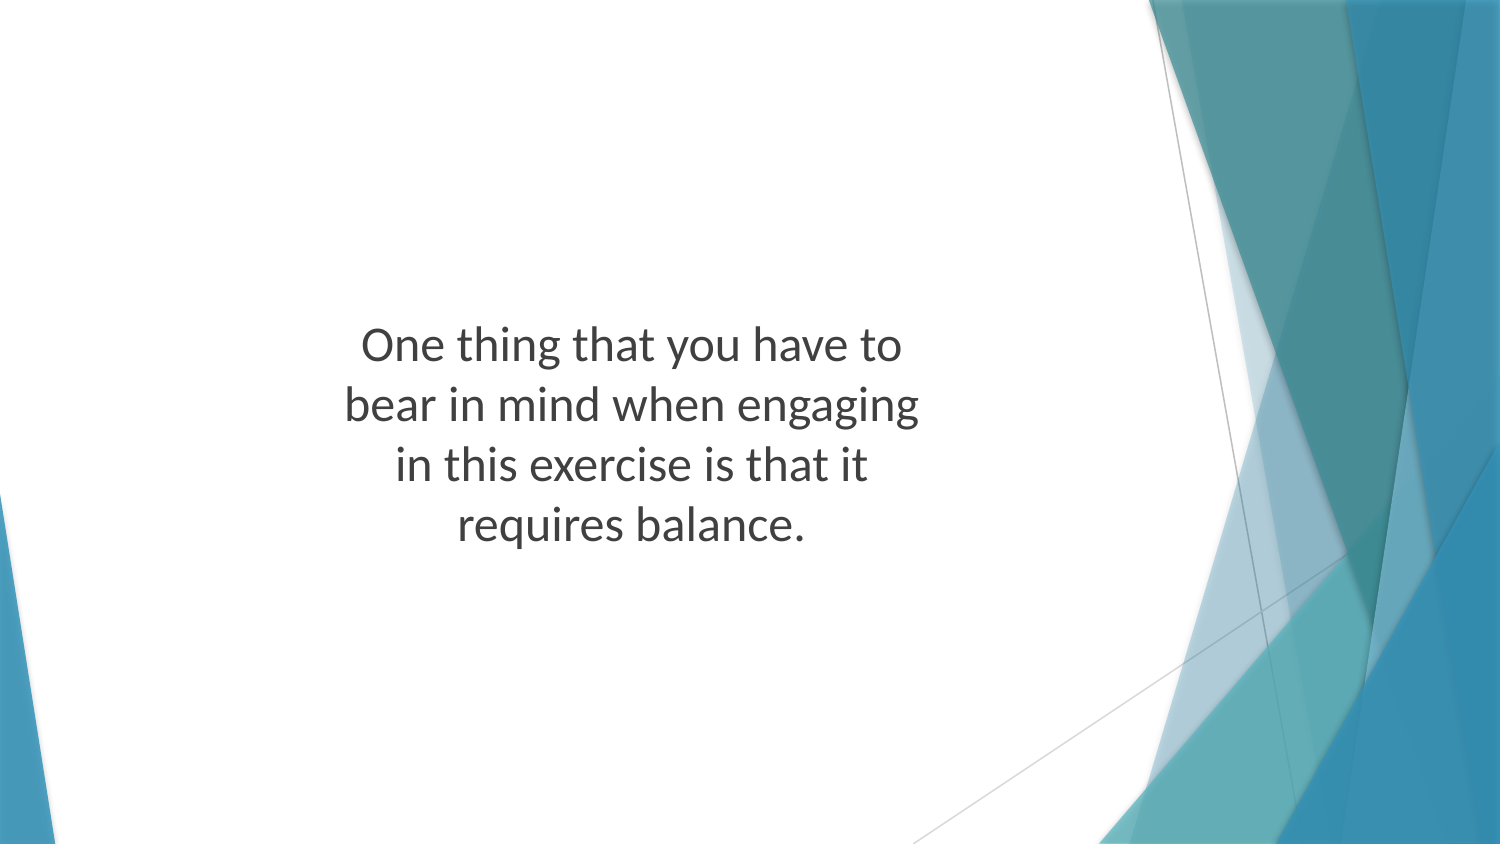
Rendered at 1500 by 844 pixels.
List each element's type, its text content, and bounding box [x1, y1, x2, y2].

list One thing that you have to bear in mind when engaging in this exercise is that it requires balance. [312, 303, 951, 659]
